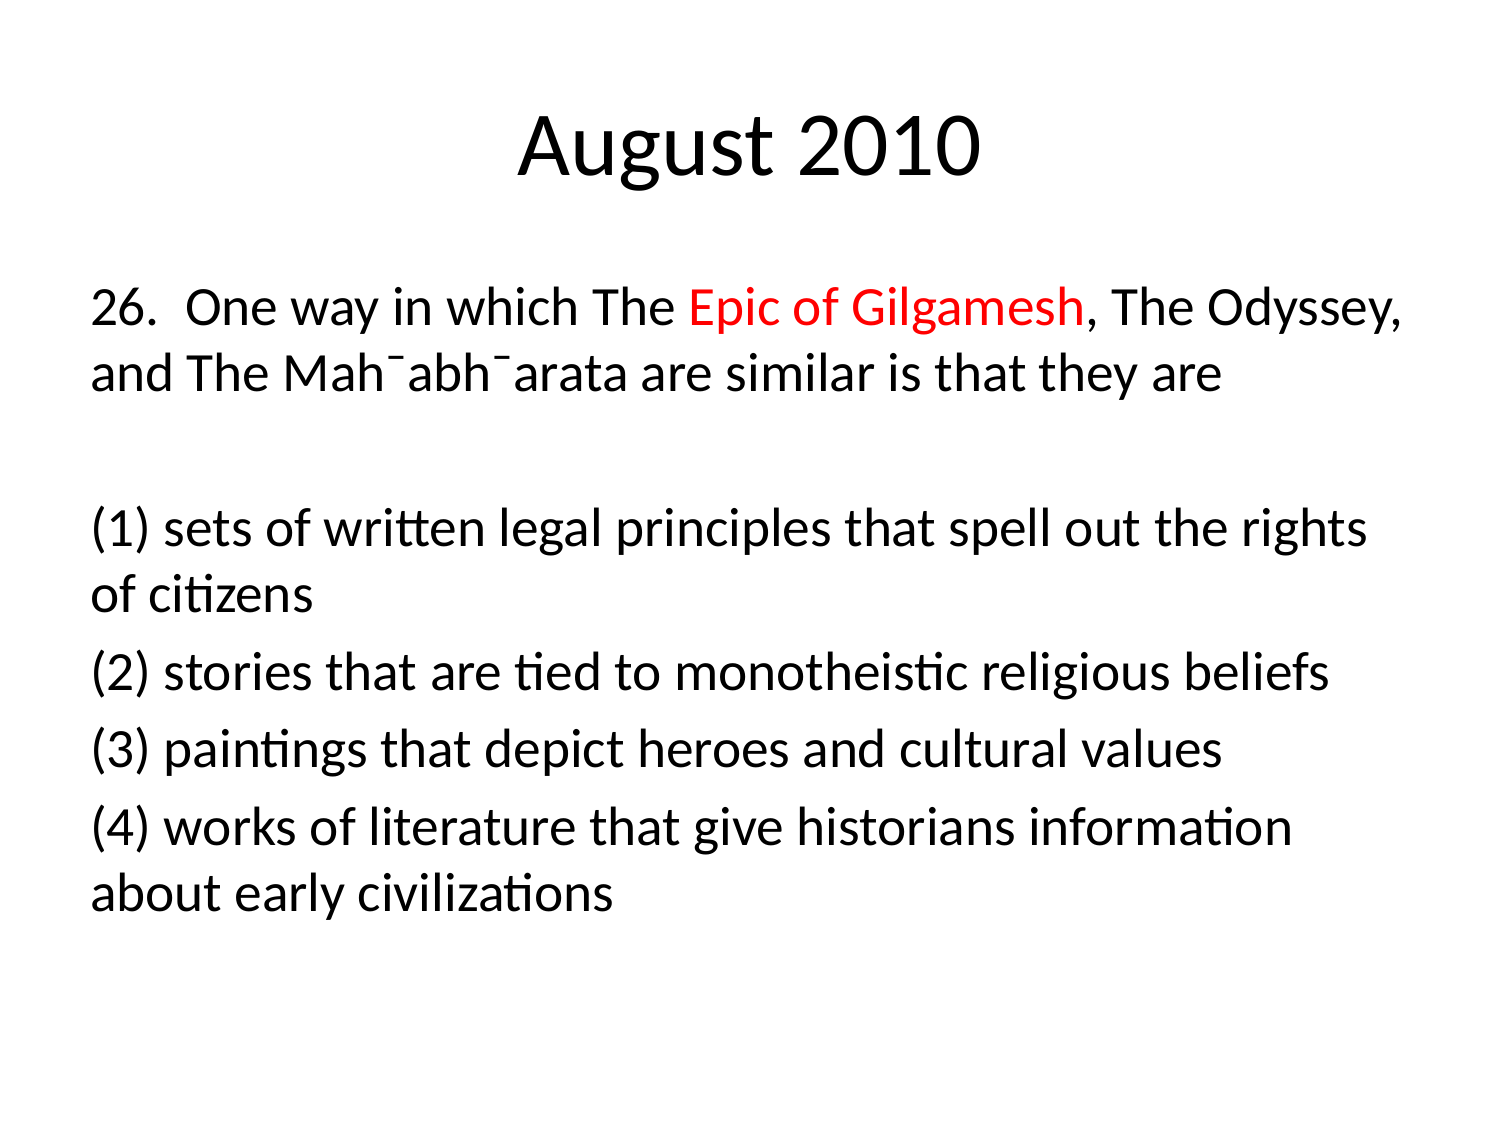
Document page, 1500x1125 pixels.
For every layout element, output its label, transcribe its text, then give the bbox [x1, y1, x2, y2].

title August 2010 [75, 45, 1425, 233]
list 26. One way in which The Epic of Gilgamesh, The Odyssey, and The Mah¯abh¯arata are similar is that they are (1) sets of written legal principles that spell out the rights of citizens (2) stories that are tied to monotheistic religious beliefs (3) paintings that depict heroes and cultural values (4) works of literature that give historians information about early civilizations [75, 262, 1425, 1005]
